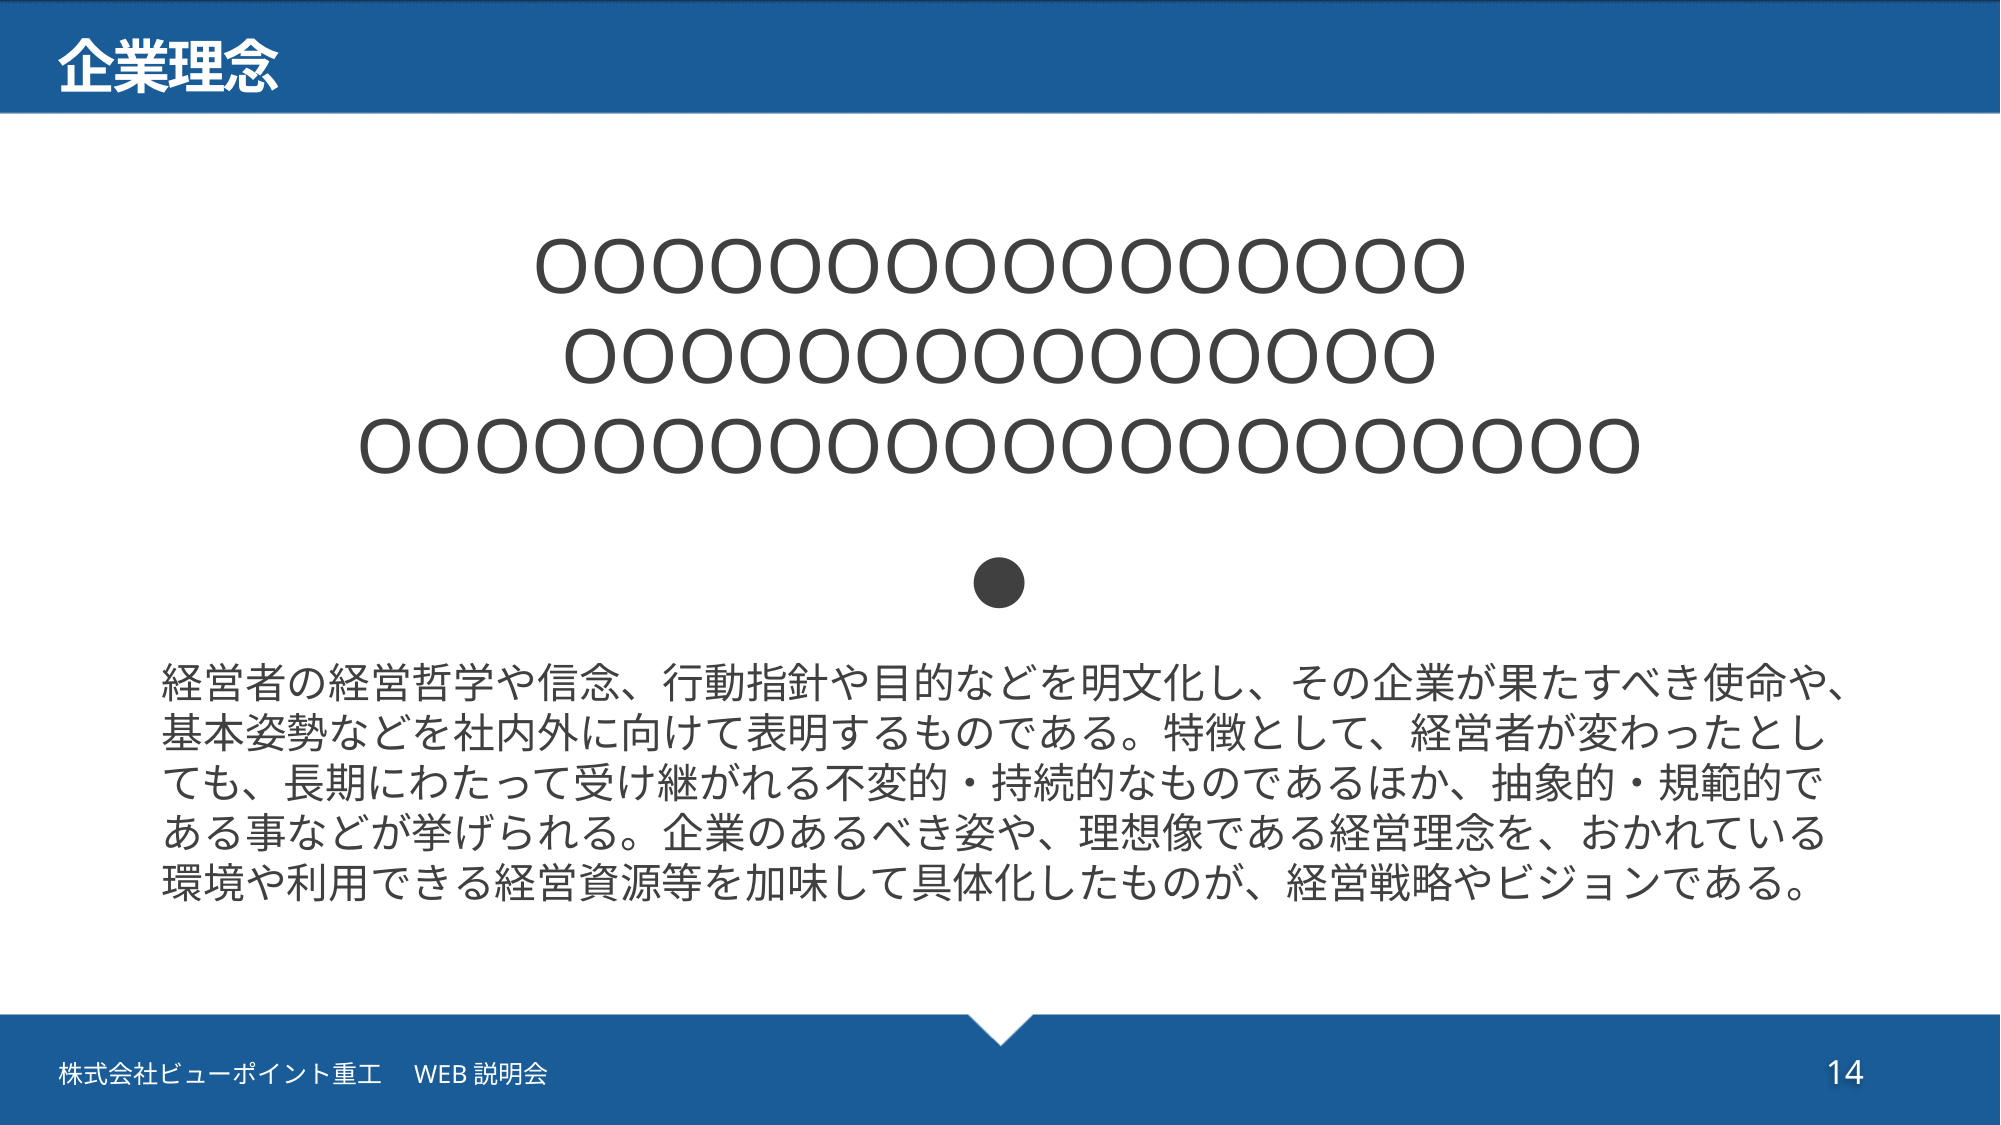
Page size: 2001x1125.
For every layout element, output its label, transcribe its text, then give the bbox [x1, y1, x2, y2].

text_box OOOOOOOOOOOOOOOO OOOOOOOOOOOOOOO OOOOOOOOOOOOOOOOOOOOOO [341, 210, 1659, 496]
text_box 経営者の経営哲学や信念、行動指針や目的などを明文化し、その企業が果たすべき使命や、基本姿勢などを社内外に向けて表明するものである。特徴として、経営者が変わったとしても、長期にわたって受け継がれる不変的・持続的なものであるほか、抽象的・規範的である事などが挙げられる。企業のあるべき姿や、理想像である経営理念を、おかれている環境や利用できる経営資源等を加味して具体化したものが、経営戦略やビジョンである。 [146, 649, 1854, 915]
list 企業理念 [42, 30, 1226, 105]
picture [0, 0, 2000, 1125]
text_box ● [955, 526, 1044, 621]
